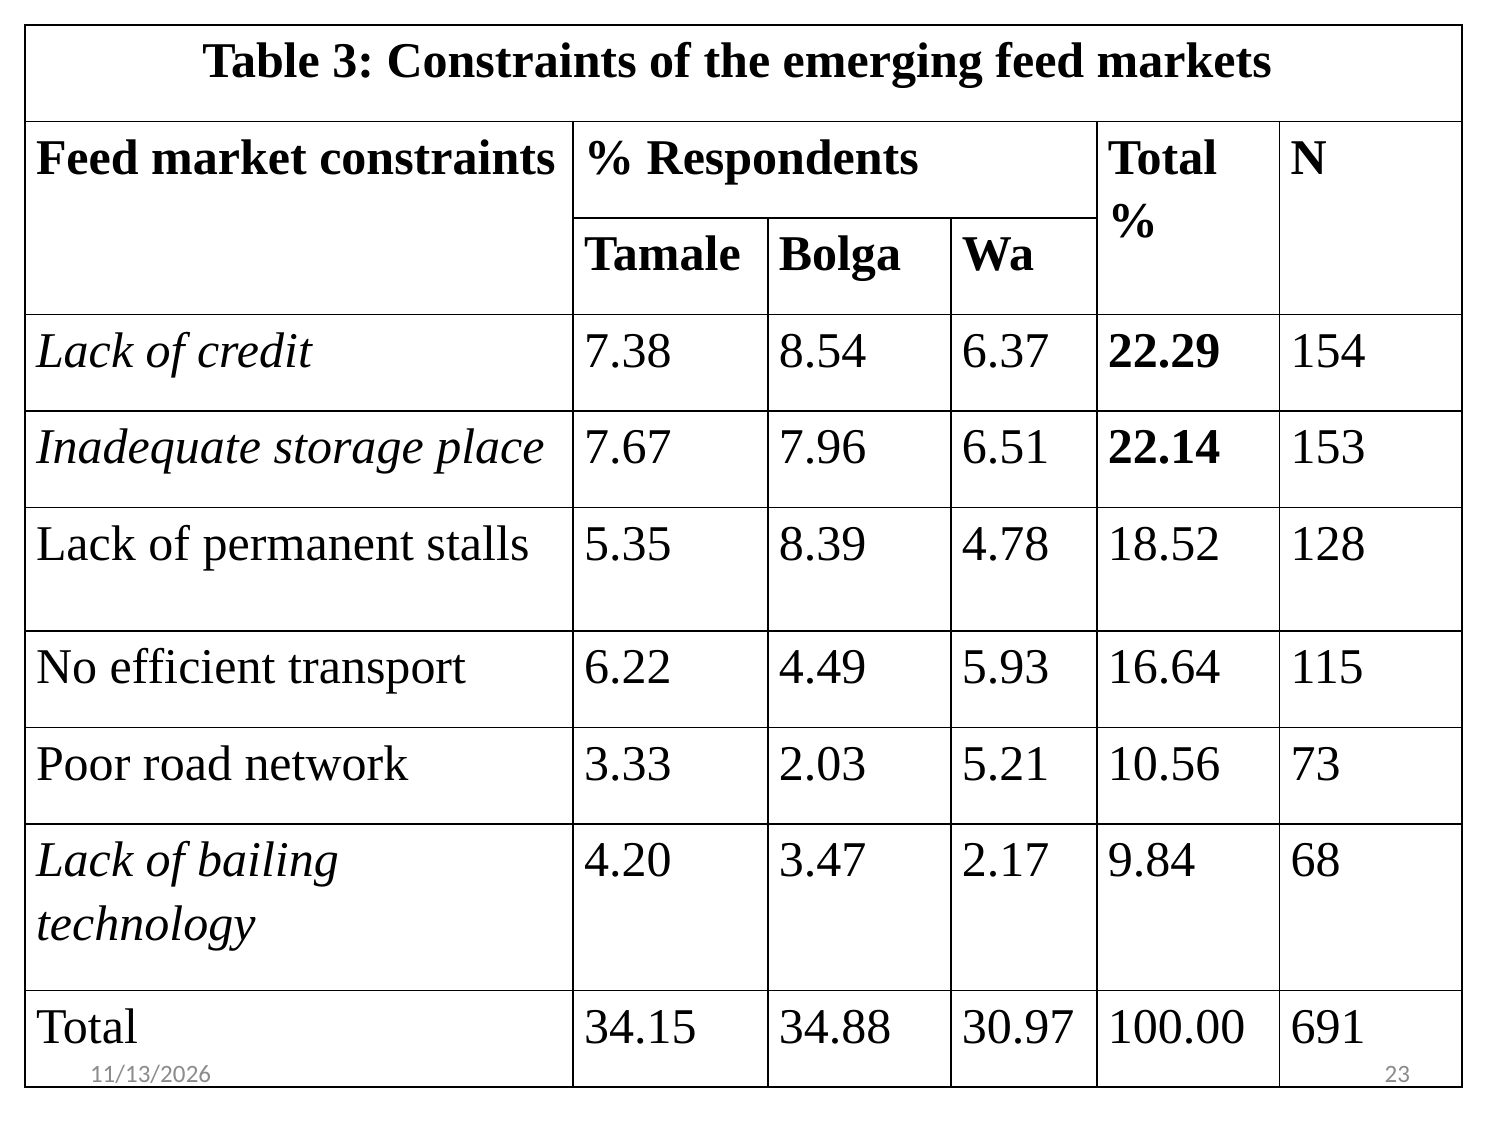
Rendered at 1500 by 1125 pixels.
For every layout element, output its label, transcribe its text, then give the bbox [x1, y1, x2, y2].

table_cell 7.38 [574, 315, 767, 410]
table_cell 34.88 [769, 991, 950, 1086]
table_cell 5.35 [574, 508, 767, 630]
table_cell Wa [952, 219, 1096, 314]
table_cell 9.84 [1098, 825, 1279, 990]
table_cell 7.67 [574, 412, 767, 507]
table_cell Total % [1098, 122, 1279, 314]
table_cell Feed market constraints [26, 122, 572, 314]
table_cell 3.33 [574, 728, 767, 823]
table_cell 153 [1280, 412, 1461, 507]
table_cell 5.93 [952, 632, 1096, 727]
table_cell 2.17 [952, 825, 1096, 990]
table_cell 18.52 [1098, 508, 1279, 630]
table_cell 691 [1280, 991, 1461, 1086]
table_cell 6.37 [952, 315, 1096, 410]
slide_number 23 [1074, 1042, 1425, 1103]
table_cell 8.39 [769, 508, 950, 630]
table_cell 22.14 [1098, 412, 1279, 507]
table_cell Lack of bailing technology [26, 825, 572, 990]
table_cell N [1280, 122, 1461, 314]
table_cell 4.49 [769, 632, 950, 727]
table_header Table 3: Constraints of the emerging feed markets [26, 26, 1461, 121]
table_cell Lack of credit [26, 315, 572, 410]
table_cell 128 [1280, 508, 1461, 630]
table_cell Total [26, 991, 572, 1086]
table_cell 7.96 [769, 412, 950, 507]
table_cell Lack of permanent stalls [26, 508, 572, 630]
table_cell 154 [1280, 315, 1461, 410]
table_cell 22.29 [1098, 315, 1279, 410]
table_cell 8.54 [769, 315, 950, 410]
table_cell No efficient transport [26, 632, 572, 727]
table_cell 6.22 [574, 632, 767, 727]
table_cell 6.51 [952, 412, 1096, 507]
table_cell Poor road network [26, 728, 572, 823]
table_cell Inadequate storage place [26, 412, 572, 507]
table_cell 10.56 [1098, 728, 1279, 823]
table_cell 16.64 [1098, 632, 1279, 727]
table_cell 30.97 [952, 991, 1096, 1086]
table_cell 73 [1280, 728, 1461, 823]
table_cell 34.15 [574, 991, 767, 1086]
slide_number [75, 1042, 425, 1103]
table_cell 115 [1280, 632, 1461, 727]
table_cell Bolga [769, 219, 950, 314]
table_cell 4.20 [574, 825, 767, 990]
table_cell 5.21 [952, 728, 1096, 823]
table_cell Tamale [574, 219, 767, 314]
table_cell 2.03 [769, 728, 950, 823]
table_cell 100.00 [1098, 991, 1279, 1042]
table_cell 3.47 [769, 825, 950, 990]
table_cell 68 [1280, 825, 1461, 990]
table_cell 4.78 [952, 508, 1096, 630]
table_cell % Respondents [574, 122, 1096, 217]
